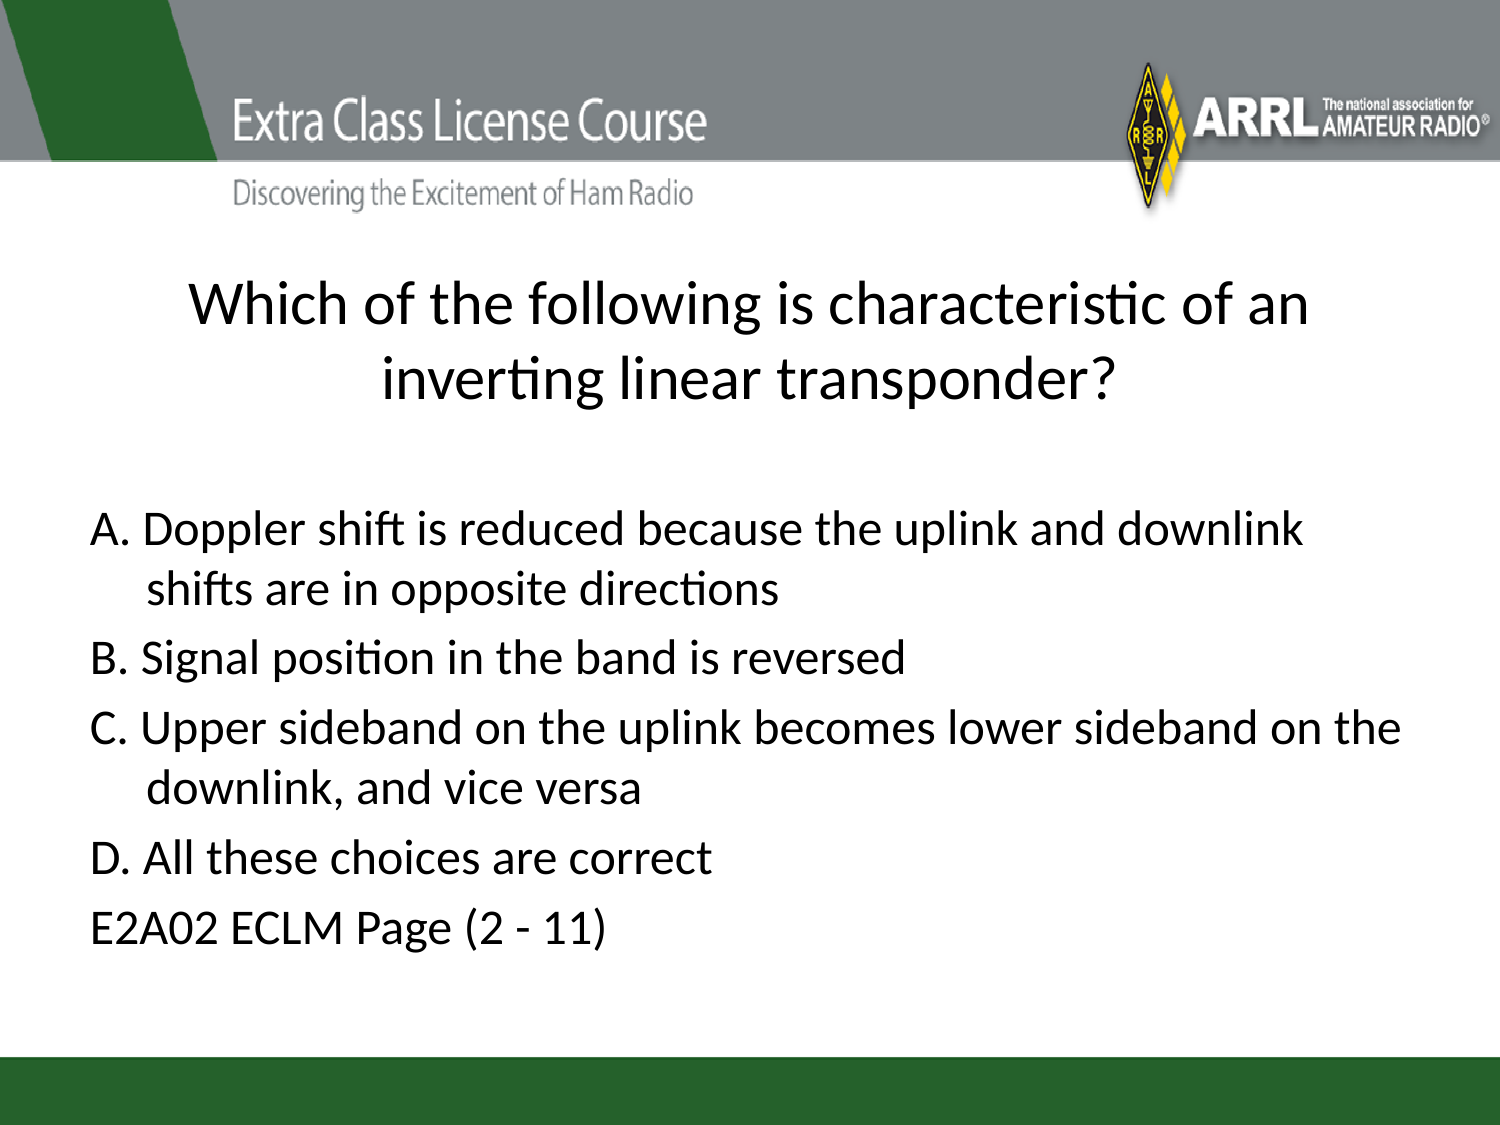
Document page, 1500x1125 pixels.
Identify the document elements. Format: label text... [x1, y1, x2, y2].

title Which of the following is characteristic of an inverting linear transponder? [75, 254, 1425, 435]
picture [0, 0, 1500, 1125]
list A. Doppler shift is reduced because the uplink and downlink shifts are in opposite directions B. Signal position in the band is reversed C. Upper sideband on the uplink becomes lower sideband on the downlink, and vice versa D. All these choices are correct E2A02 ECLM Page (2 - 11) [75, 487, 1425, 1005]
